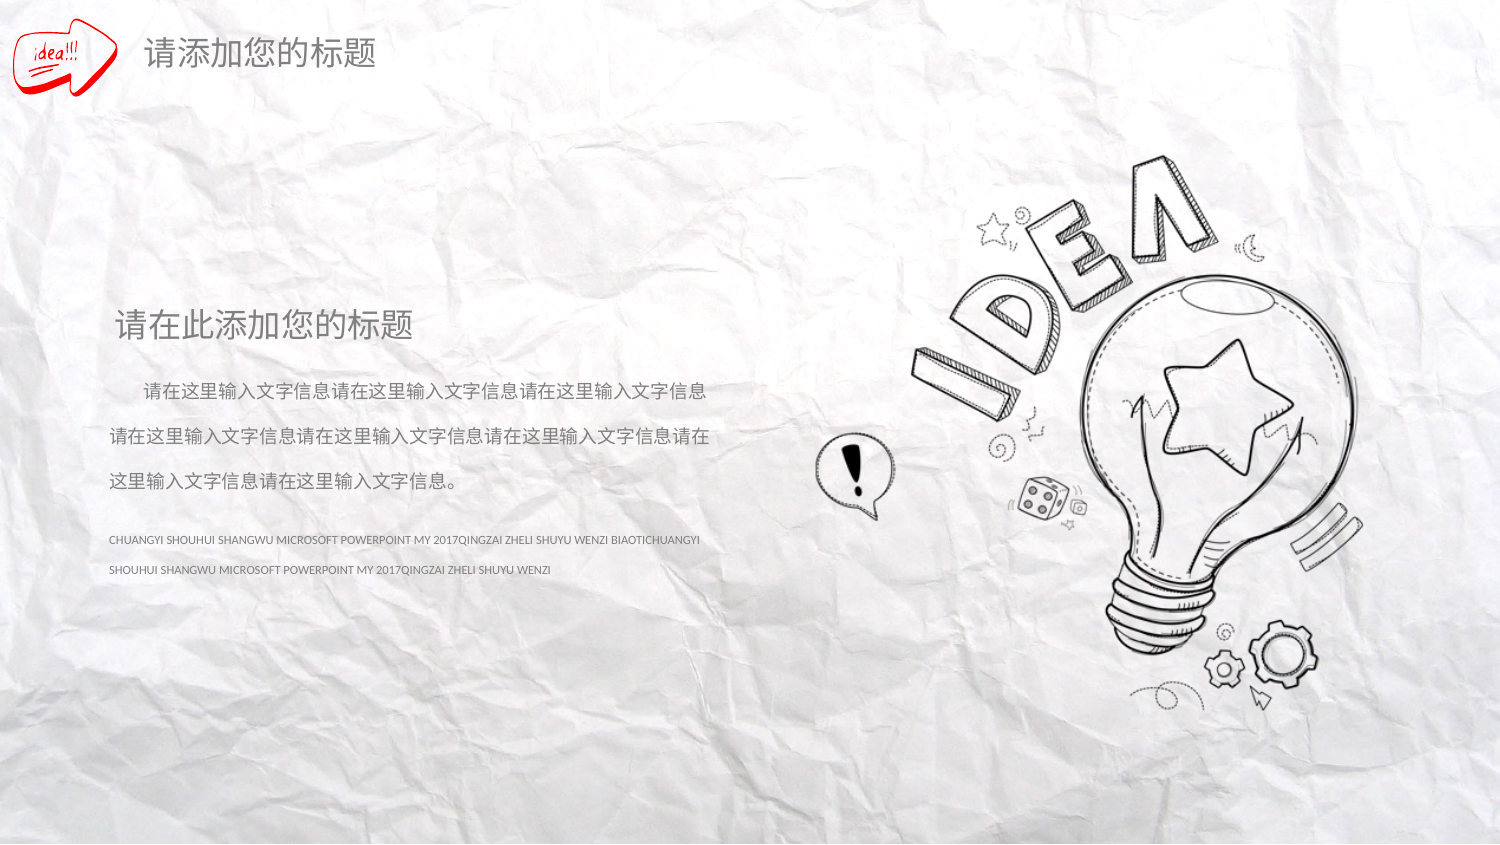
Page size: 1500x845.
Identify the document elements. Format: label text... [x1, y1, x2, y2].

text_box CHUANGYI SHOUHUI SHANGWU MICROSOFT POWERPOINT MY 2017QINGZAI ZHELI SHUYU WENZI BIAOTICHUANGYI SHOUHUI SHANGWU MICROSOFT POWERPOINT MY 2017QINGZAI ZHELI SHUYU WENZI [94, 509, 745, 585]
picture [0, 0, 1500, 844]
text_box 请在此添加您的标题 [100, 297, 479, 349]
text_box 请在这里输入文字信息请在这里输入文字信息请在这里输入文字信息请在这里输入文字信息请在这里输入文字信息请在这里输入文字信息请在这里输入文字信息请在这里输入文字信息。 [94, 349, 733, 509]
